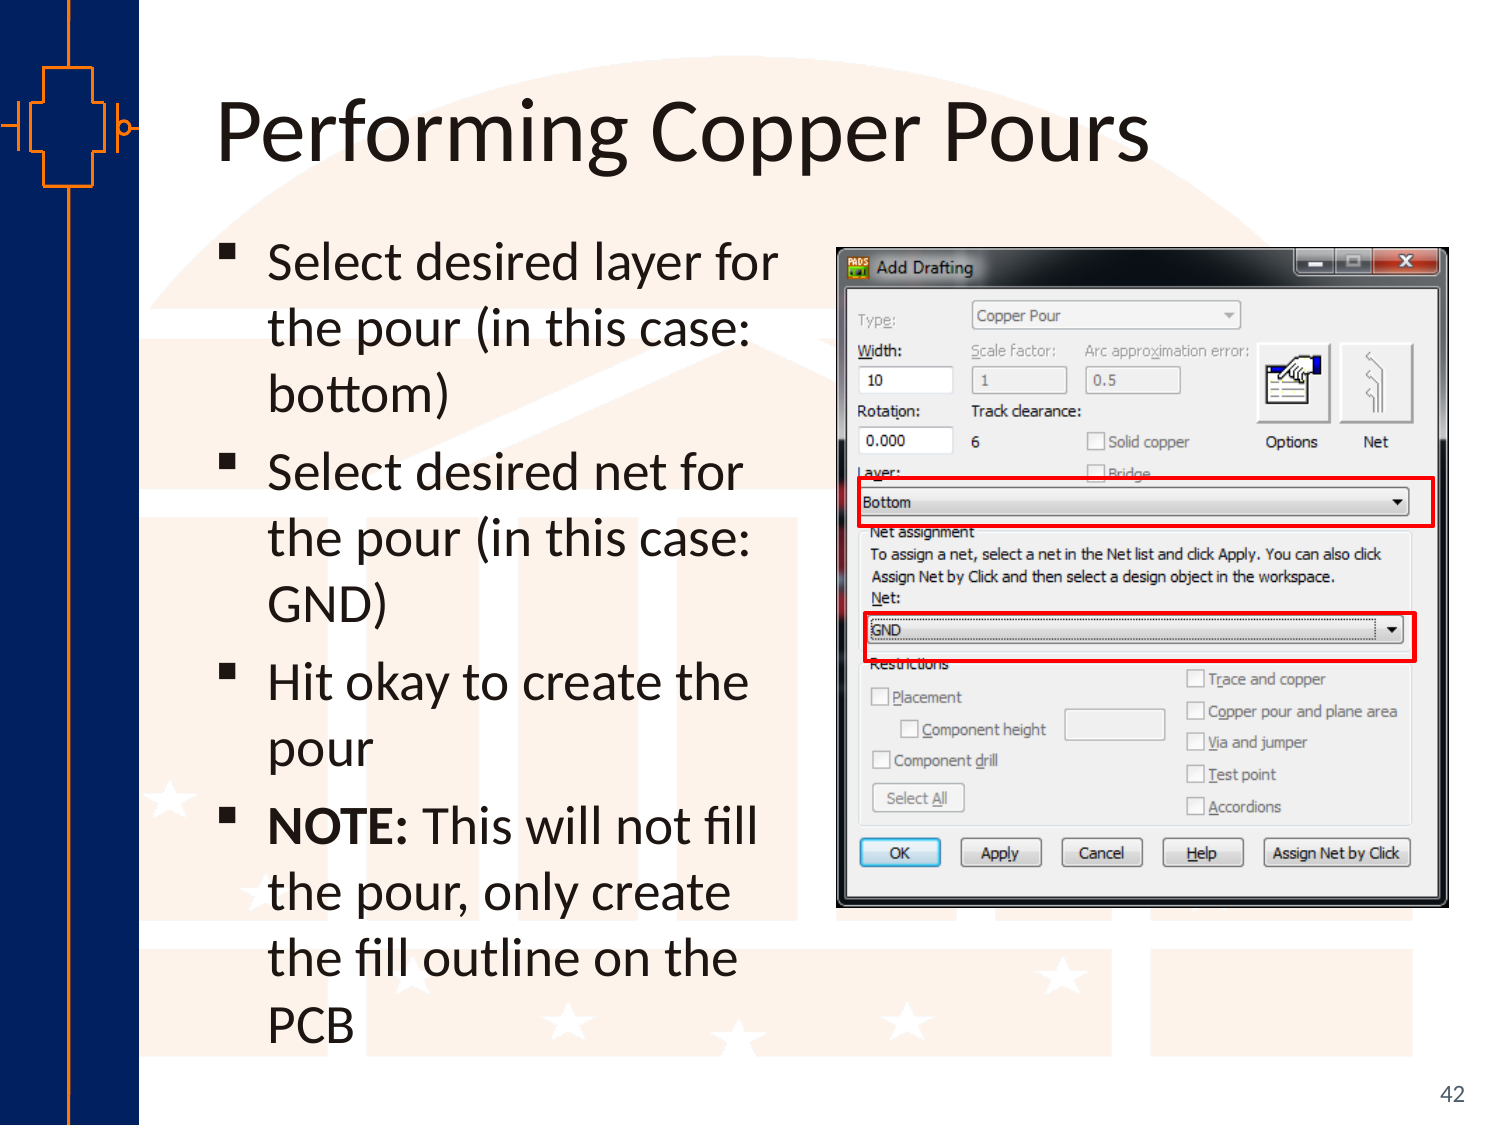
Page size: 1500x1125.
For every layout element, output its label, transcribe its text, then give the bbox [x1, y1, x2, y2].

title Performing Copper Pours [200, 0, 1388, 188]
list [836, 247, 1450, 908]
list Select desired layer for the pour (in this case: bottom) Select desired net for the pour (in this case: GND) Hit okay to create the pour NOTE: This will not fill the pour, only create the fill outline on the PCB [199, 217, 812, 1062]
slide_number 42 [1425, 1062, 1488, 1123]
